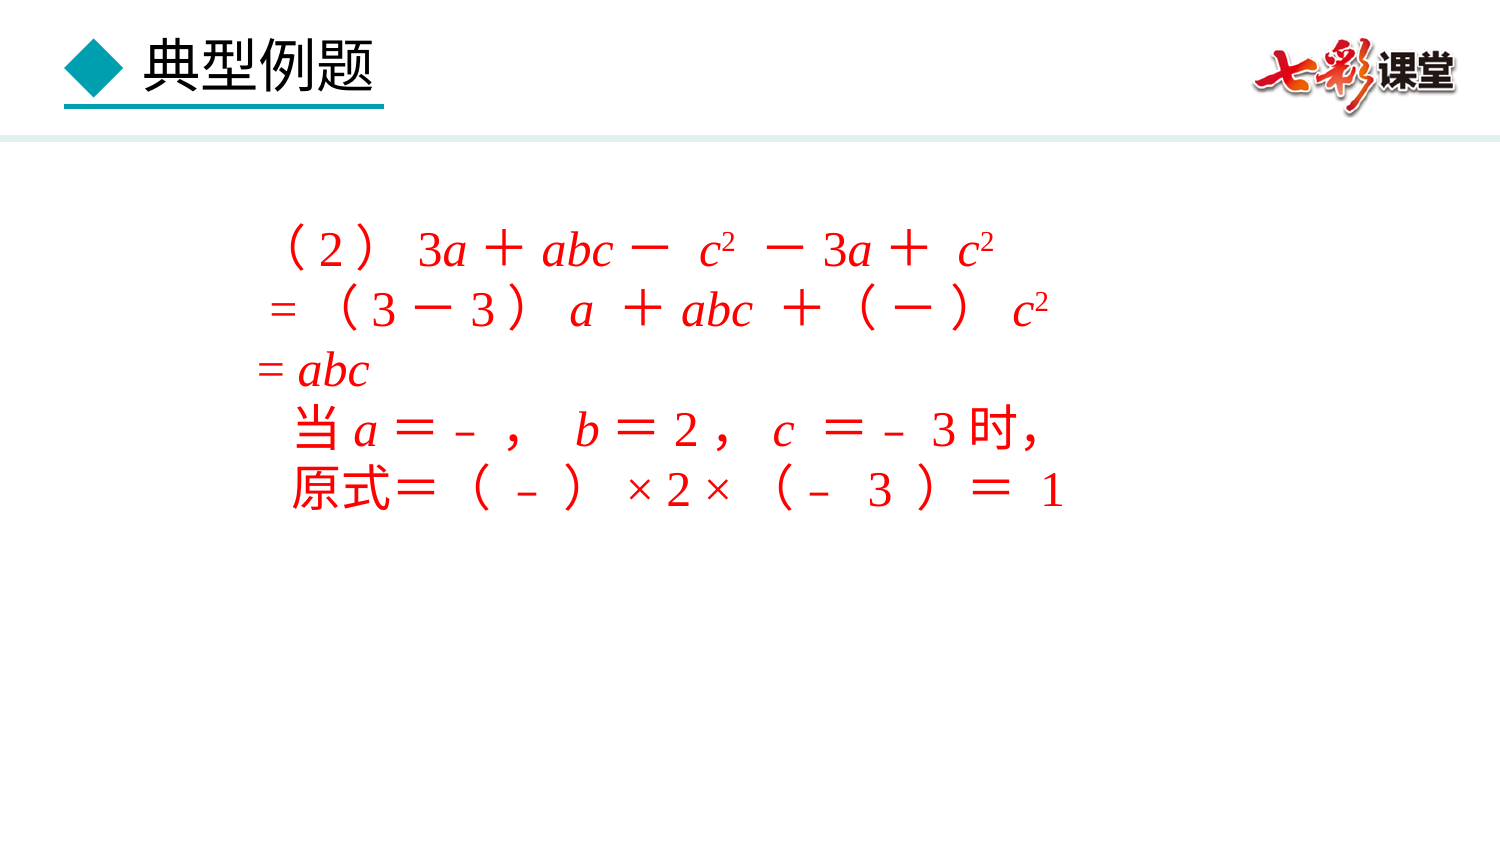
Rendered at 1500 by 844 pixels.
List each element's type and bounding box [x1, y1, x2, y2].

picture [1249, 32, 1461, 118]
